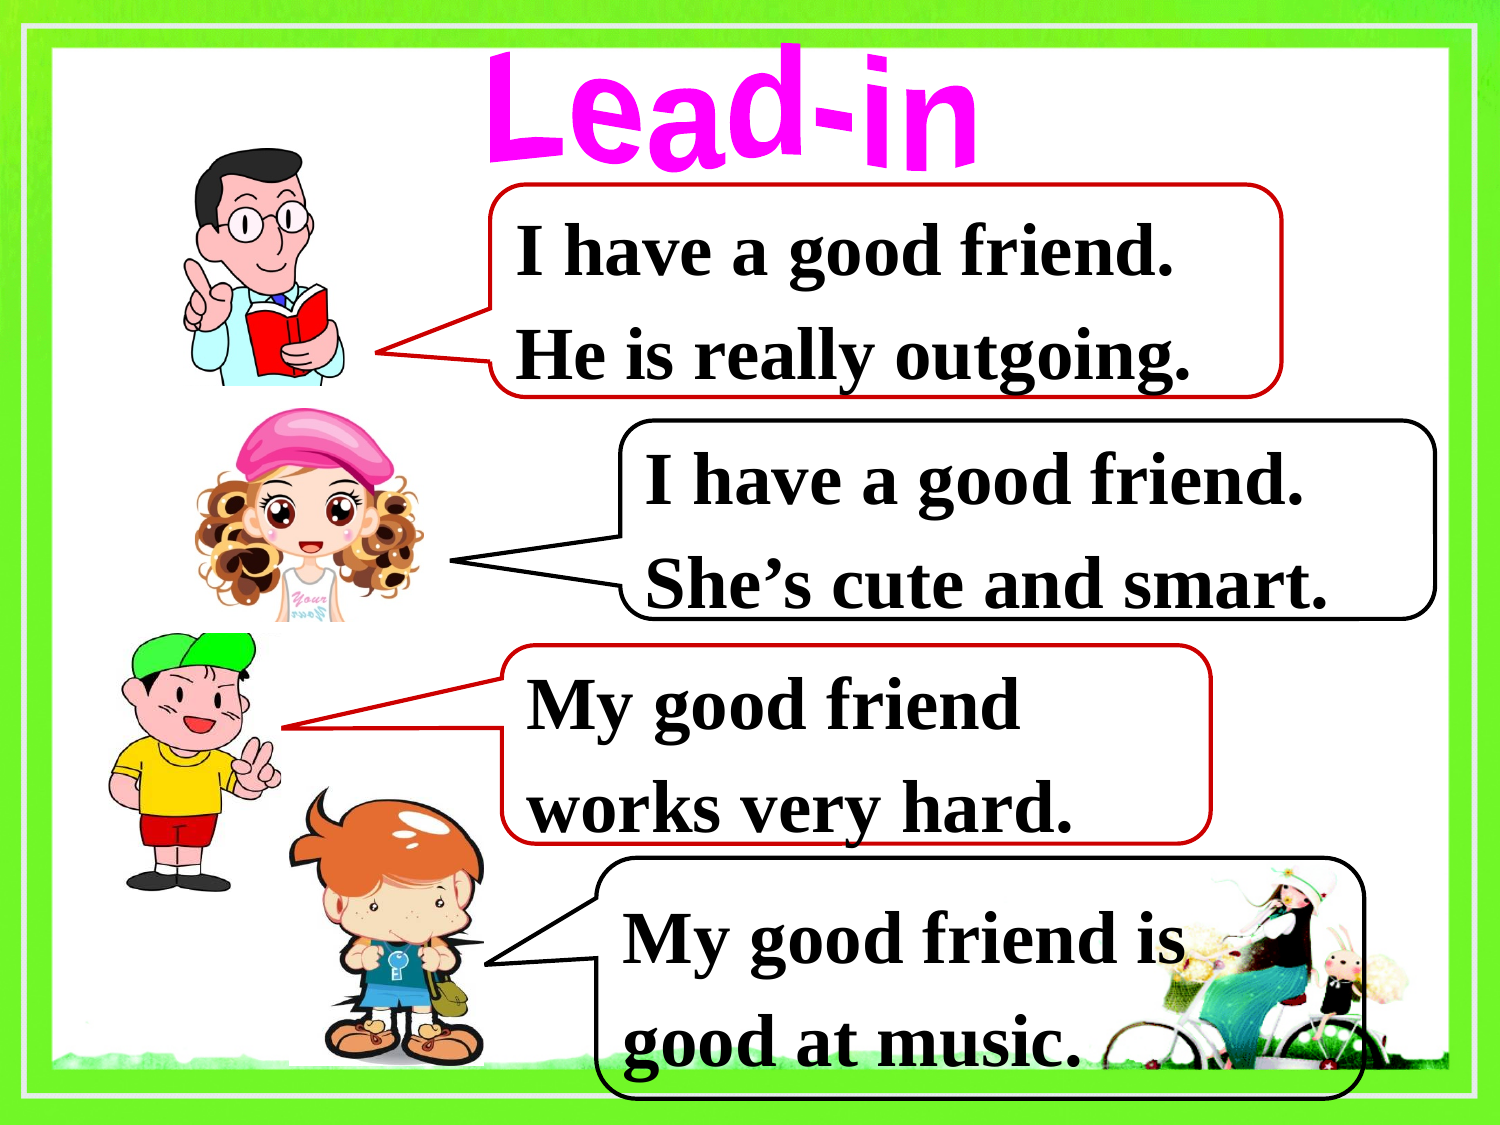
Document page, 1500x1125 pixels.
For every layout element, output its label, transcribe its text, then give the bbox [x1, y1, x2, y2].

text_box My good friend is good at music. [487, 857, 1365, 1099]
text_box I have a good friend. He is really outgoing. [375, 184, 1282, 398]
picture [0, 0, 1500, 1125]
text_box I have a good friend. She’s cute and smart. [449, 420, 1436, 619]
text_box My good friend works very hard. [286, 645, 1211, 844]
